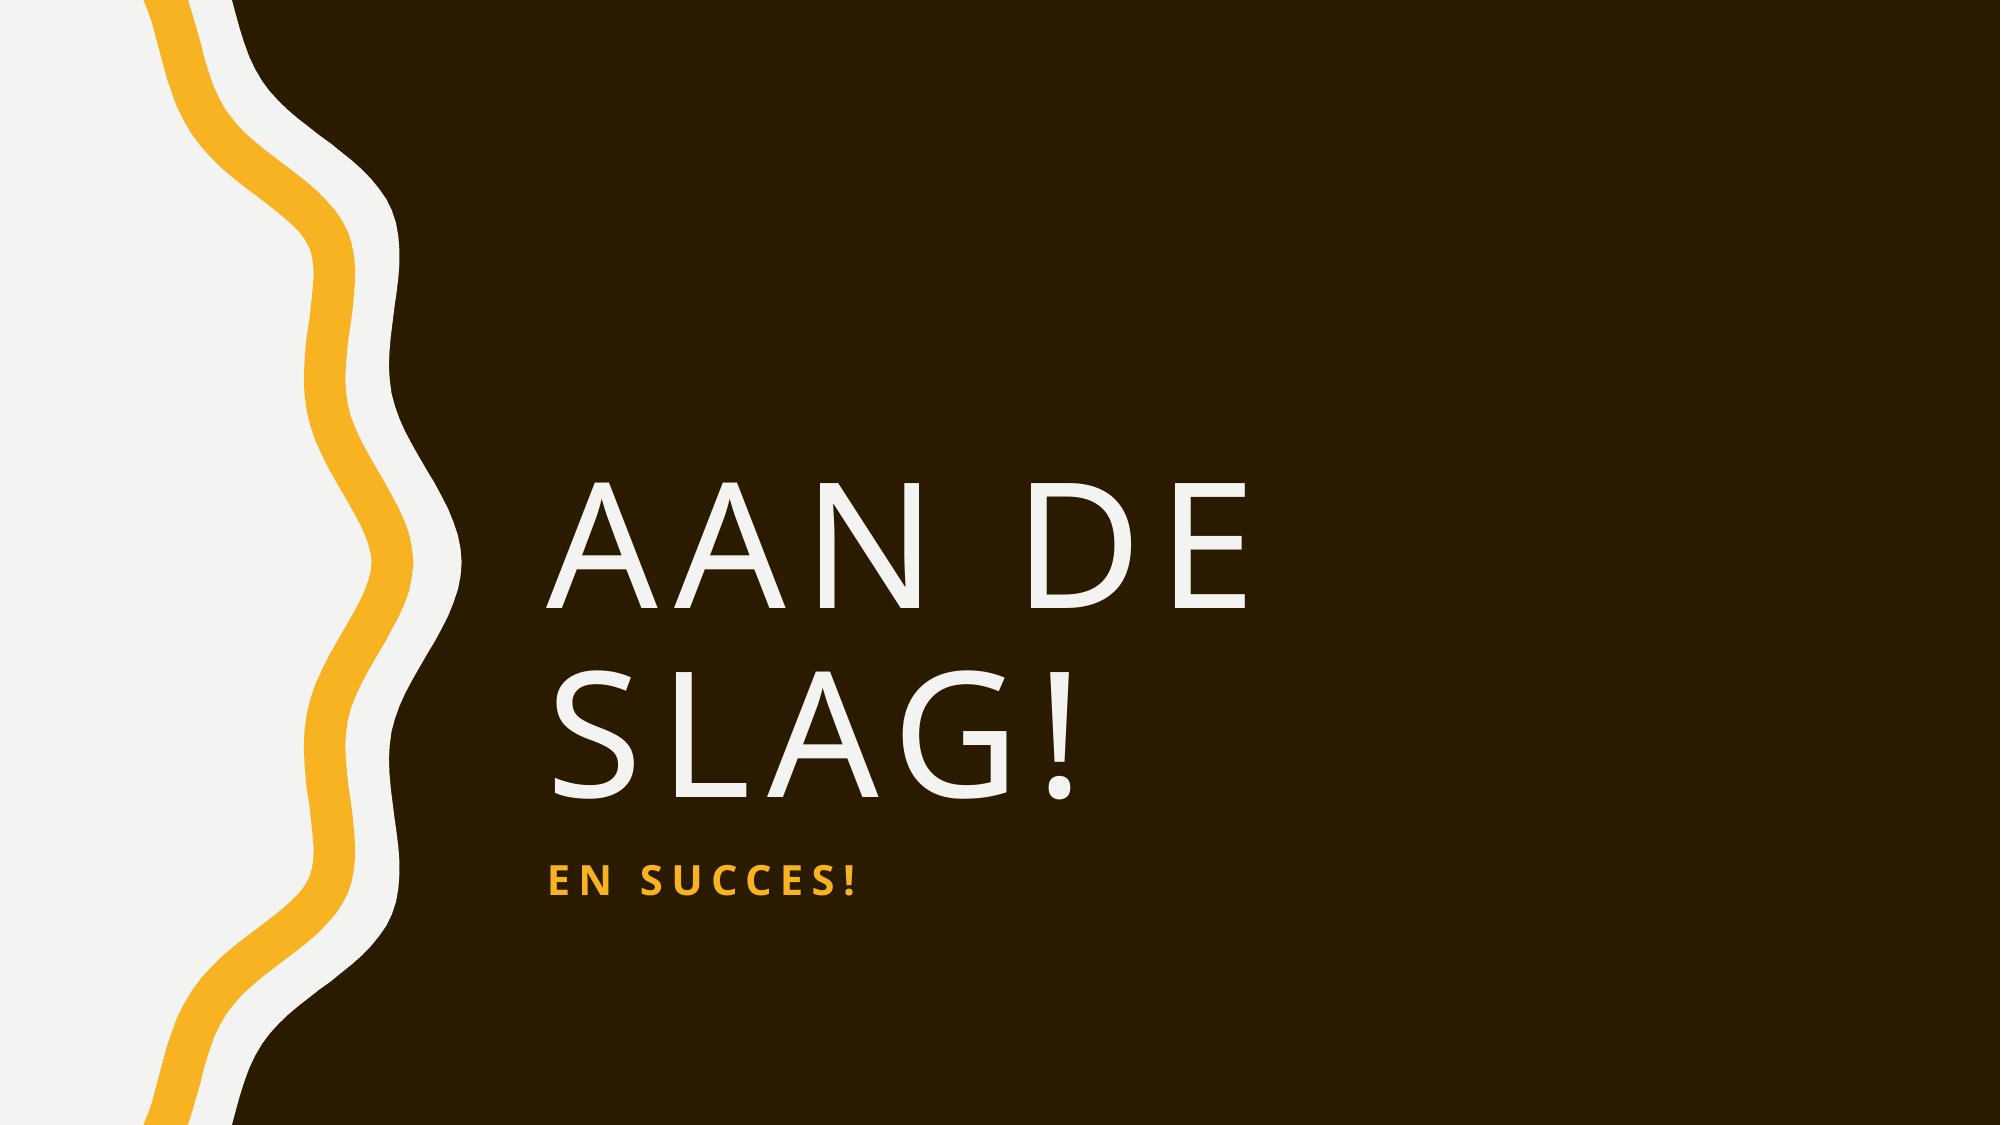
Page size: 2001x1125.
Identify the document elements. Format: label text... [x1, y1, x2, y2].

title Aan de slag! [531, 176, 1875, 843]
list En succes! [531, 846, 1684, 1003]
